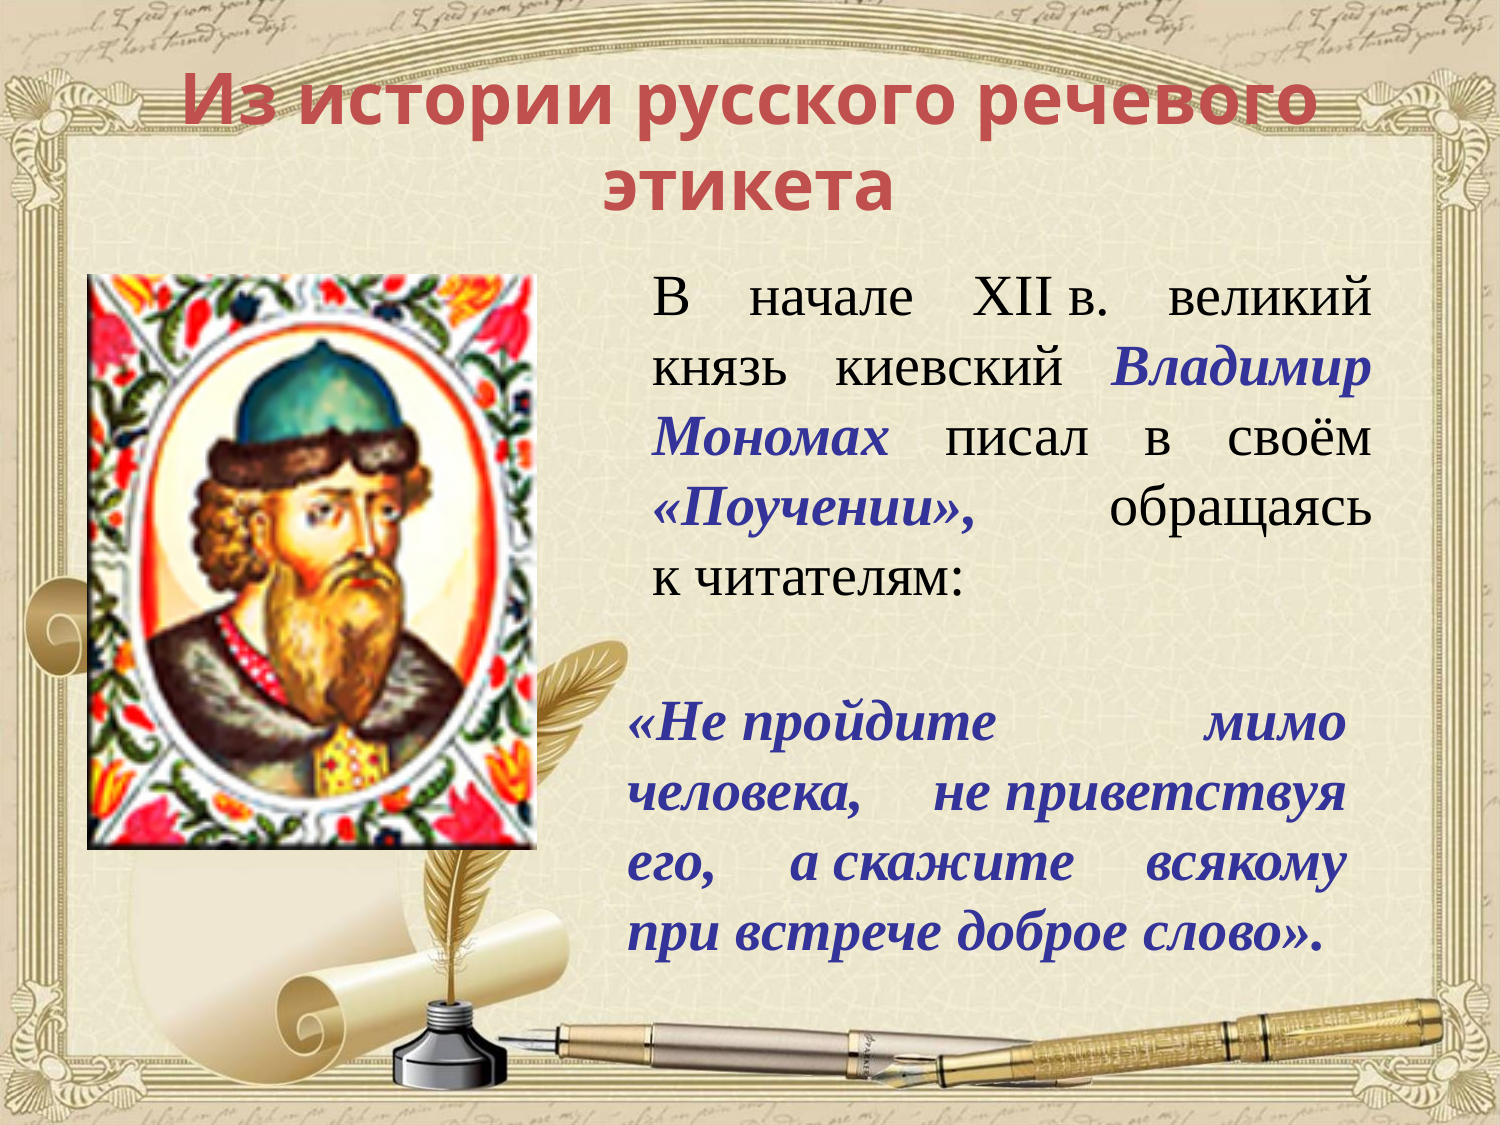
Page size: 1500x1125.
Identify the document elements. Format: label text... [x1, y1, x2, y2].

title Из истории русского речевого этикета [75, 45, 1425, 233]
text_box «Не пройдите мимо человека, не приветствуя его, а скажите всякому при встрече доброе слово». [612, 674, 1363, 970]
picture [0, 0, 1500, 1125]
text_box В начале XII в. великий князь киевский Владимир Мономах писал в своём «Поучении», обращаясь к читателям: [637, 249, 1388, 615]
